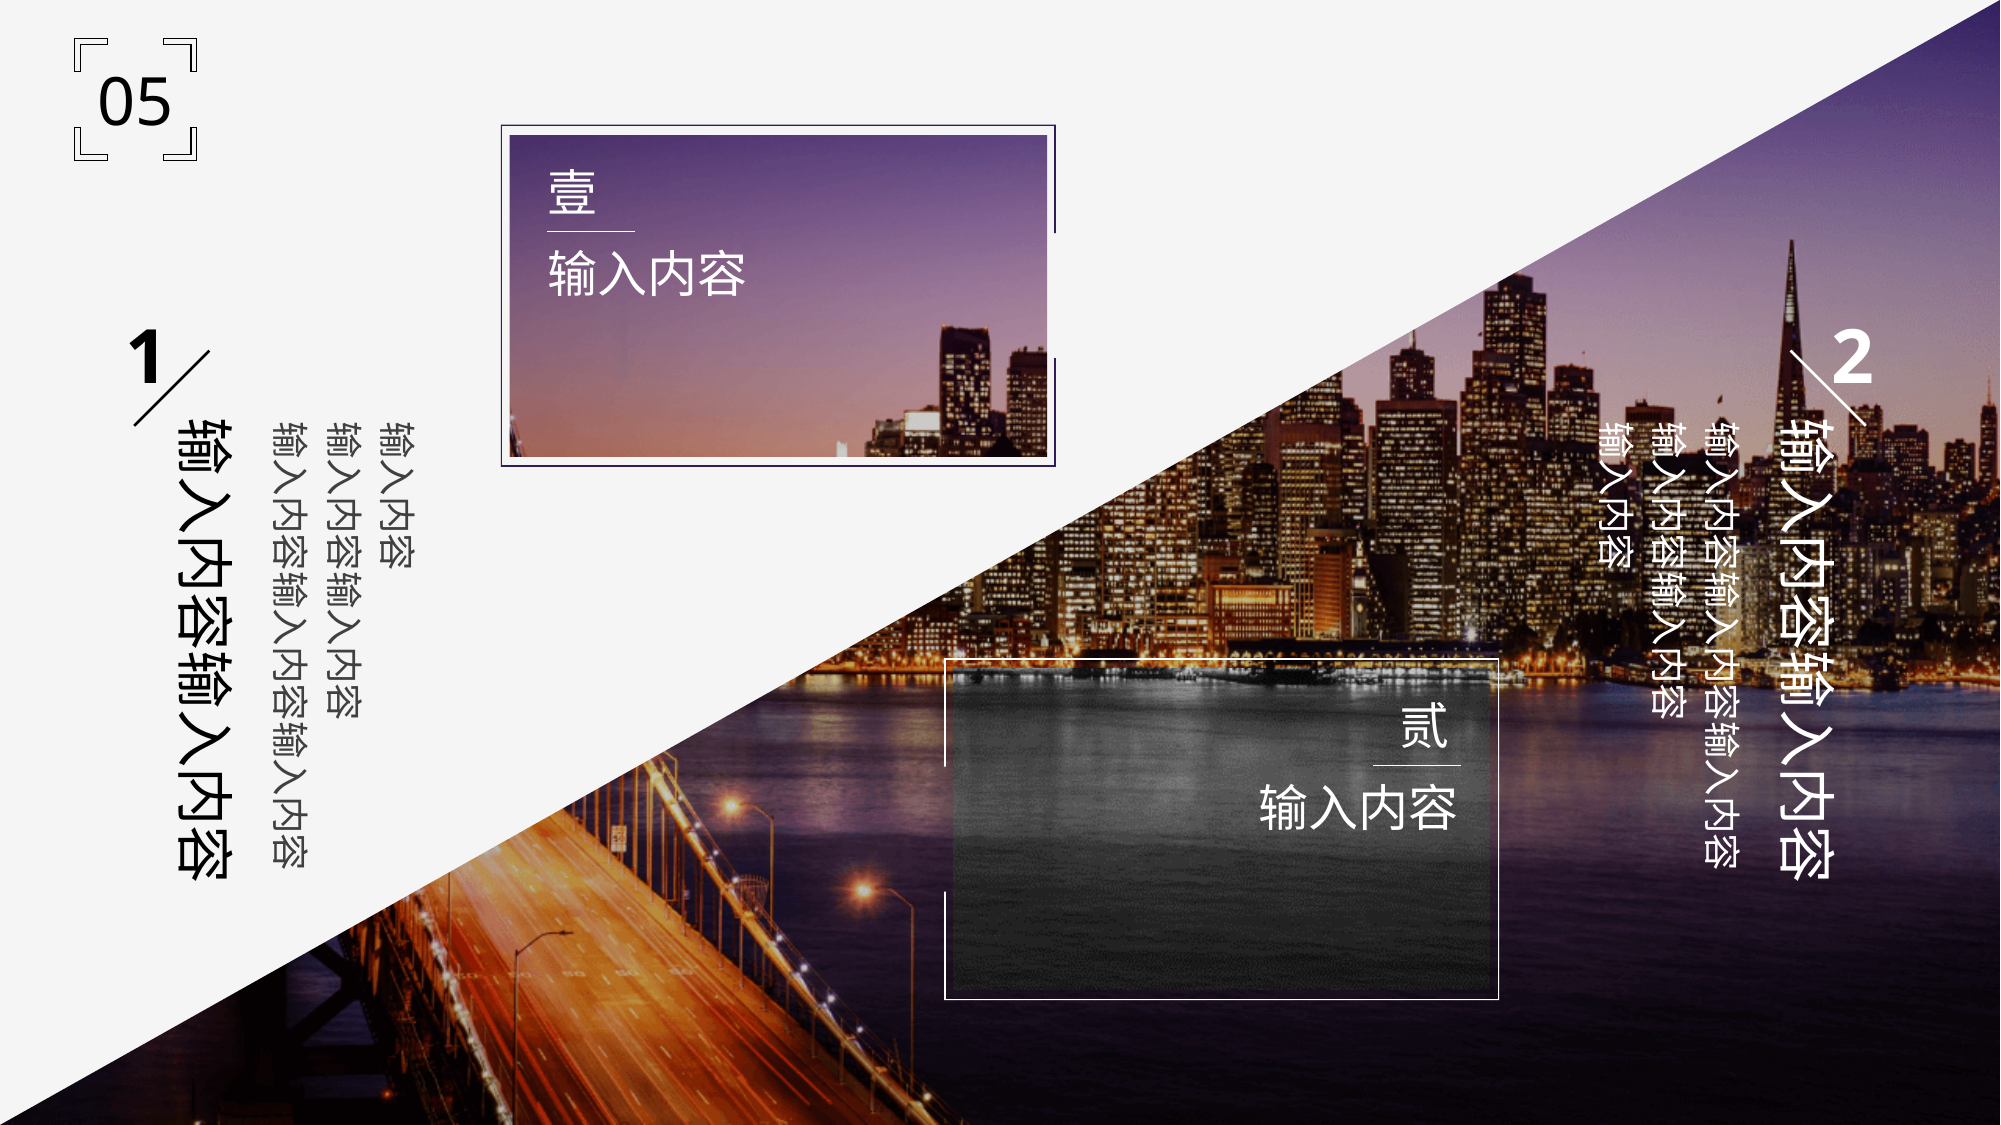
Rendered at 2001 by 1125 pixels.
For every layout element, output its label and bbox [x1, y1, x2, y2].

text_box [532, 153, 788, 312]
text_box [1571, 300, 1906, 918]
text_box [94, 300, 429, 918]
text_box [1218, 687, 1474, 845]
text_box [74, 38, 197, 161]
picture [0, 0, 2001, 1125]
